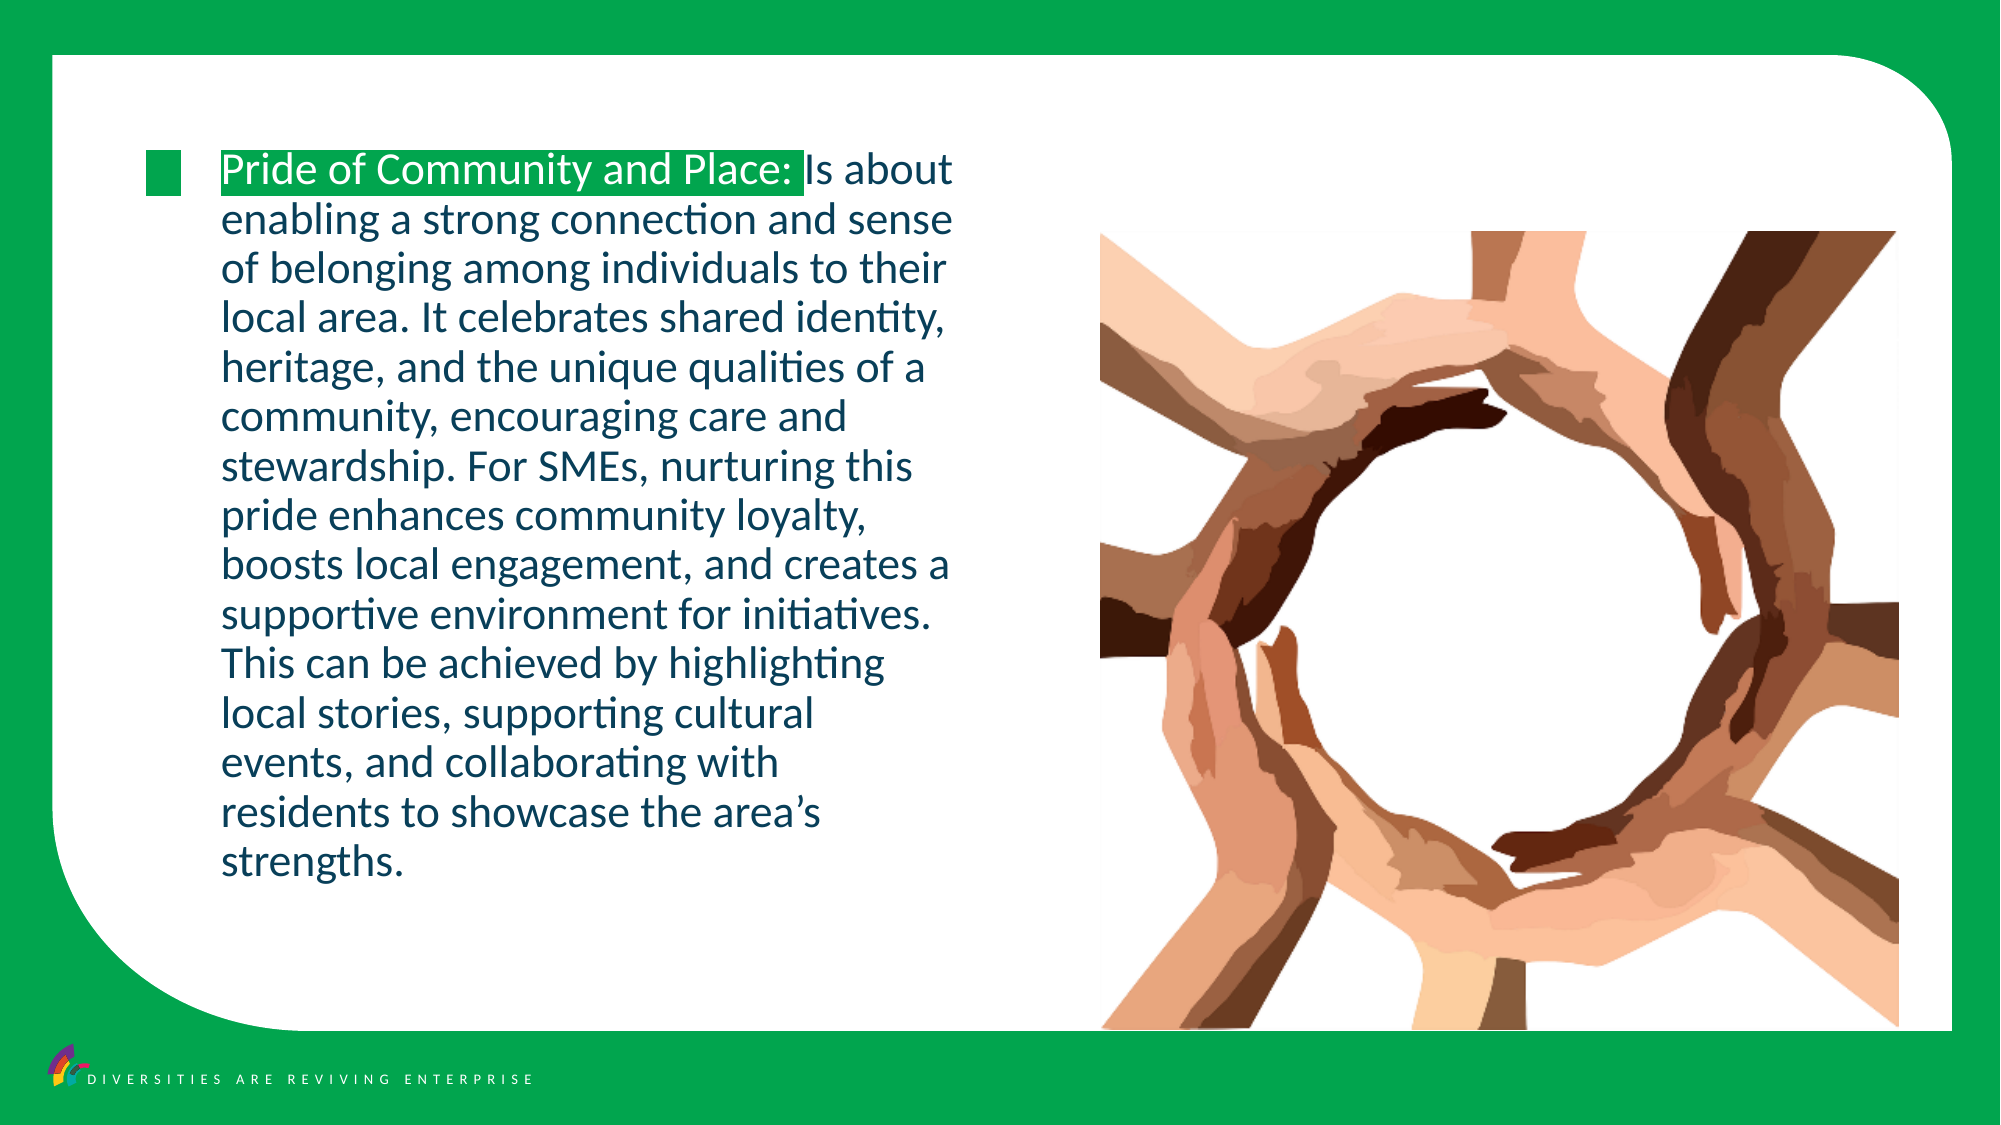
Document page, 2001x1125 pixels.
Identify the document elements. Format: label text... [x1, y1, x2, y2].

picture [1099, 231, 1899, 1030]
list Pride of Community and Place: Is about enabling a strong connection and sense of belonging among individuals to their local area. It celebrates shared identity, heritage, and the unique qualities of a community, encouraging care and stewardship. For SMEs, nurturing this pride enhances community loyalty, boosts local engagement, and creates a supportive environment for initiatives. This can be achieved by highlighting local stories, supporting cultural events, and collaborating with residents to showcase the area’s strengths. [130, 137, 974, 770]
